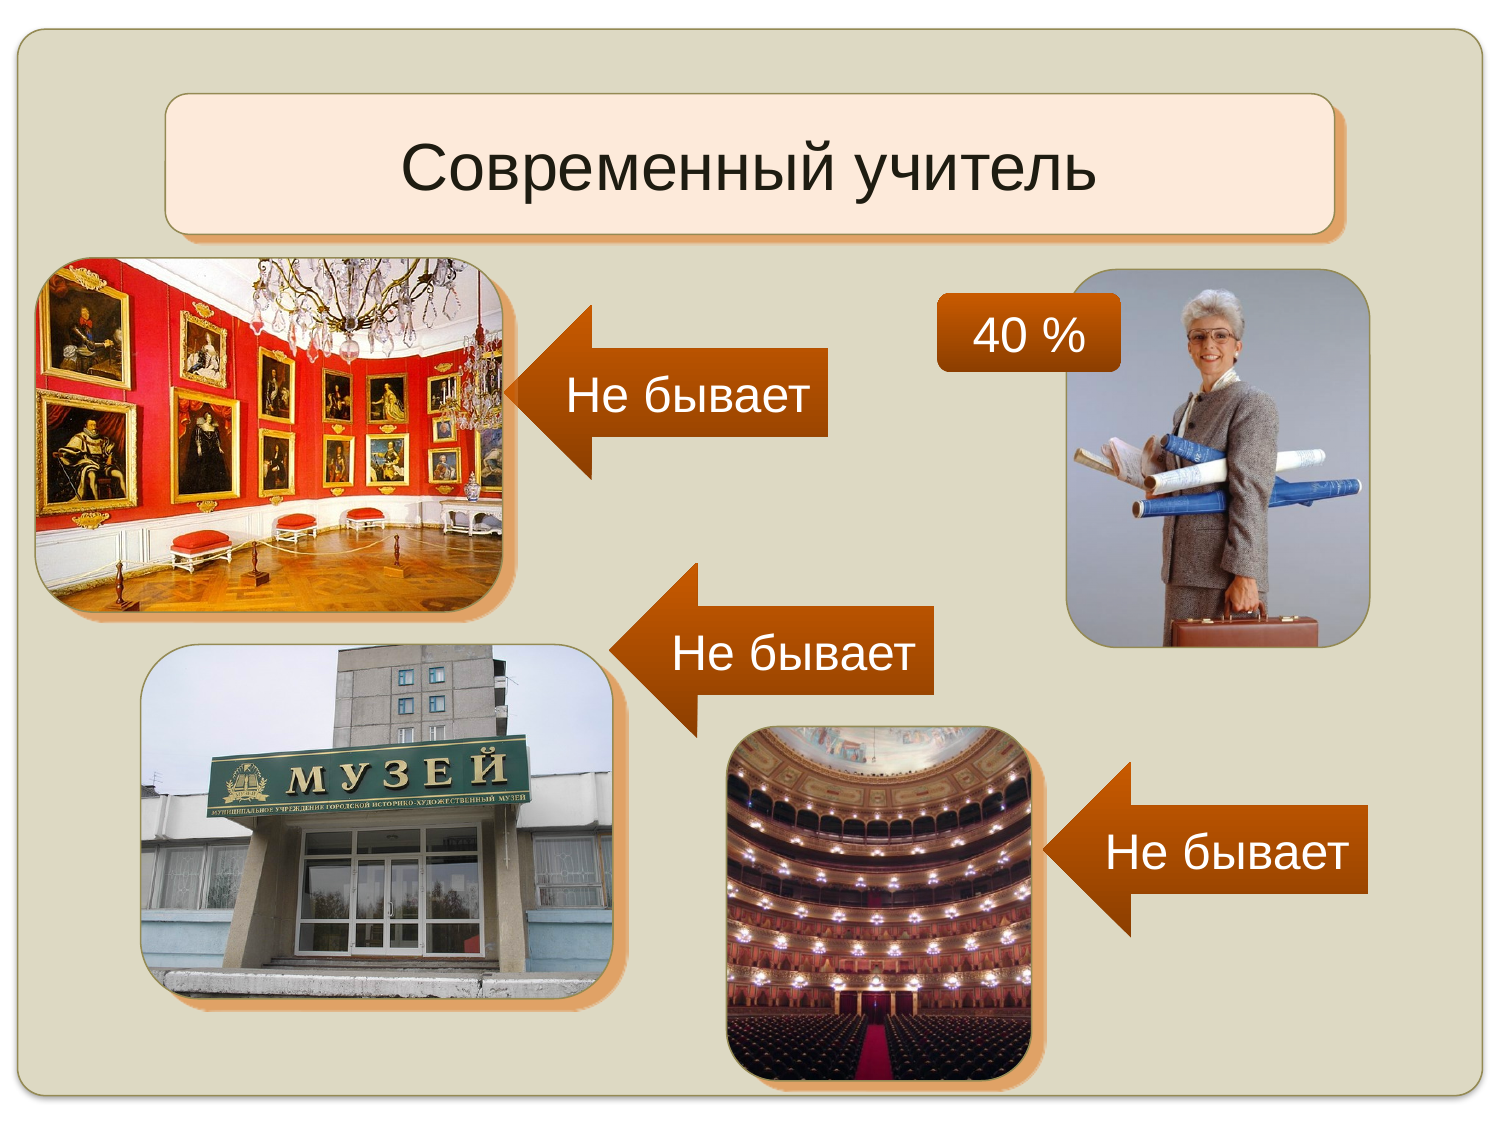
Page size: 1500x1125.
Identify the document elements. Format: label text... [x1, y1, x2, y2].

text_box Современный учитель [164, 92, 1336, 236]
text_box [16, 28, 1484, 1097]
text_box 40 % [935, 290, 1061, 375]
text_box Не бывает [613, 560, 937, 741]
picture [0, 0, 1500, 1125]
text_box Не бывает [1040, 759, 1370, 940]
text_box Не бывает [518, 302, 831, 483]
